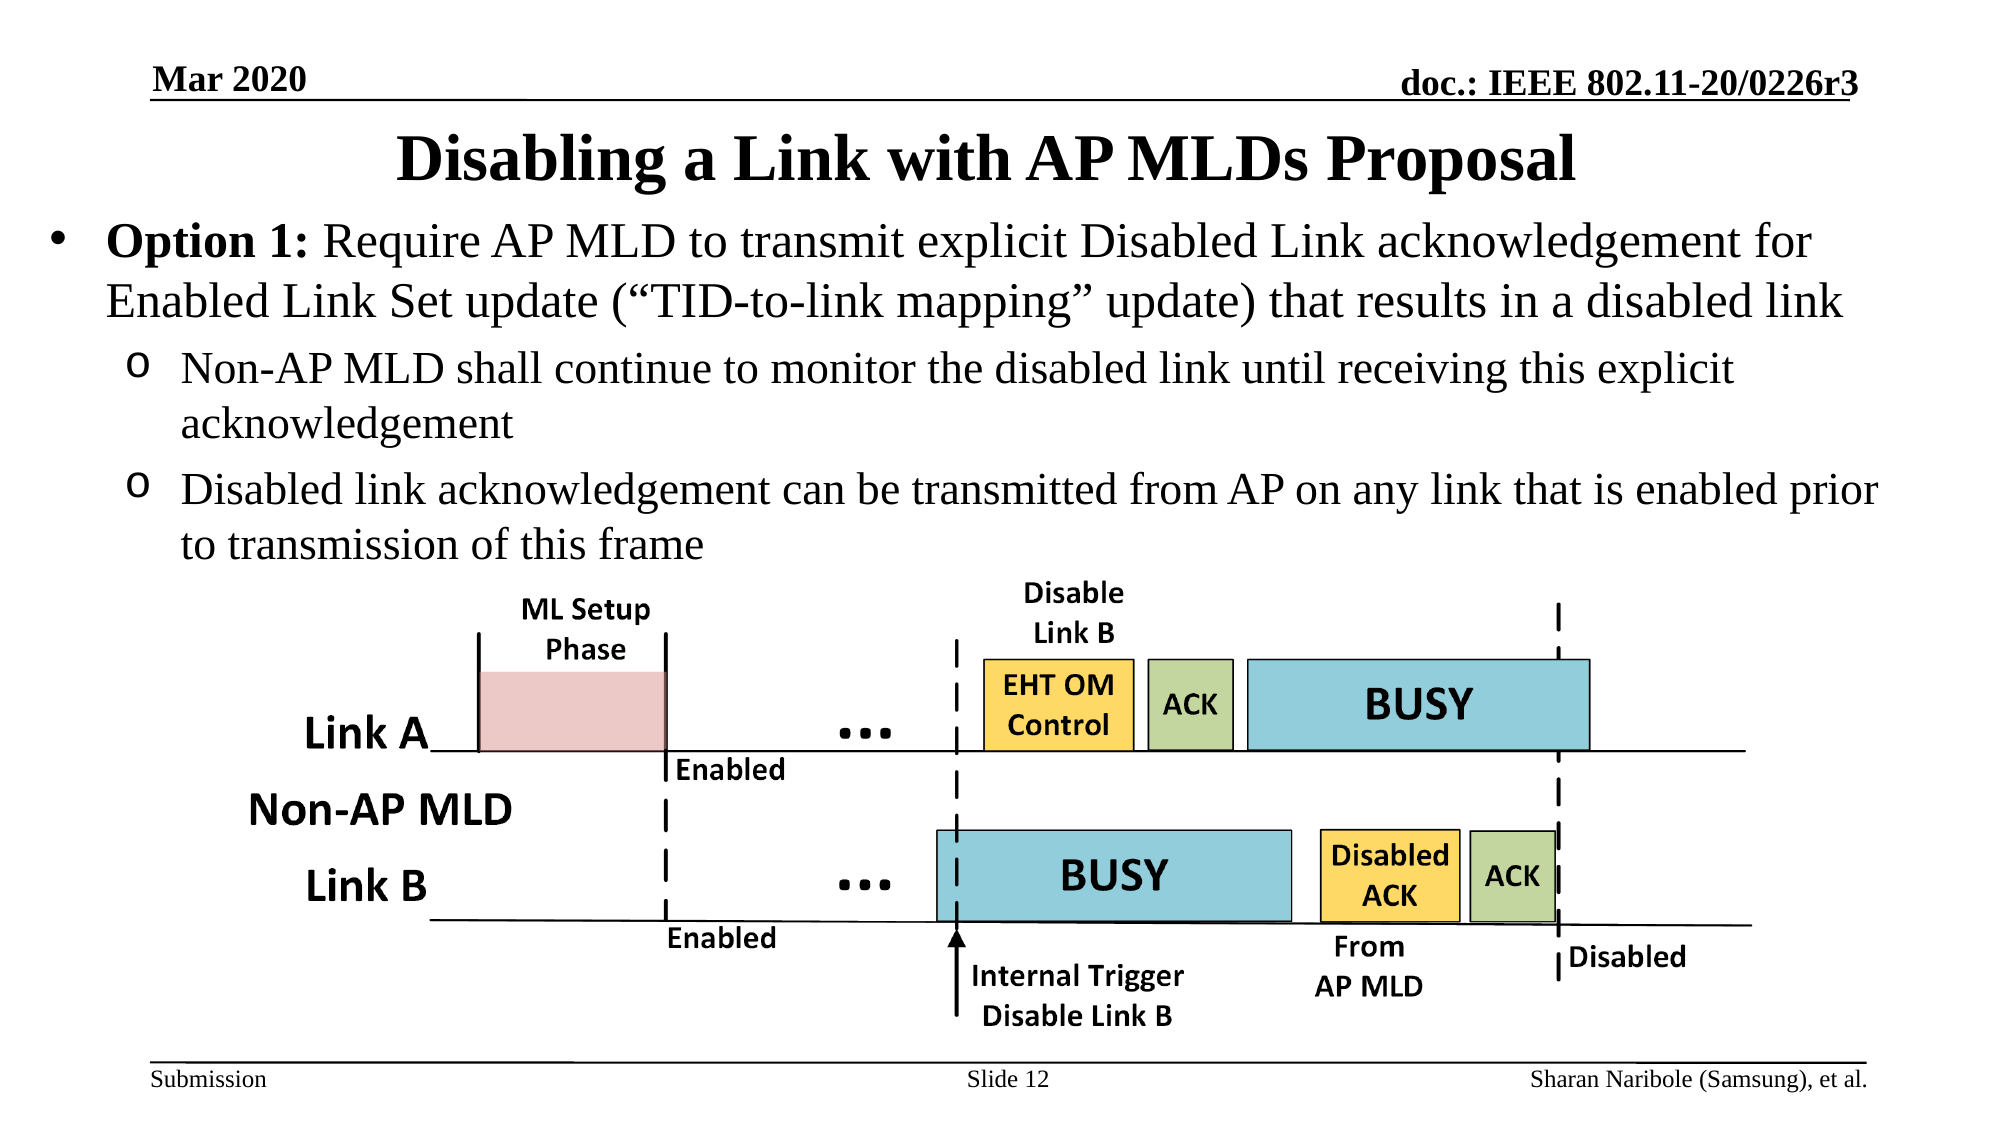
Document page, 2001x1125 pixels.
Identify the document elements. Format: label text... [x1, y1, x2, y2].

list Option 1: Require AP MLD to transmit explicit Disabled Link acknowledgement for Enabled Link Set update (“TID-to-link mapping” update) that results in a disabled link Non-AP MLD shall continue to monitor the disabled link until receiving this explicit acknowledgement Disabled link acknowledgement can be transmitted from AP on any link that is enabled prior to transmission of this frame [24, 199, 1926, 875]
picture [220, 562, 1754, 1052]
footer Sharan Naribole (Samsung), et al. [1171, 1061, 1869, 1093]
title Disabling a Link with AP MLDs Proposal [137, 66, 1838, 199]
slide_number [152, 54, 563, 100]
slide_number Slide 12 [950, 1061, 1067, 1123]
